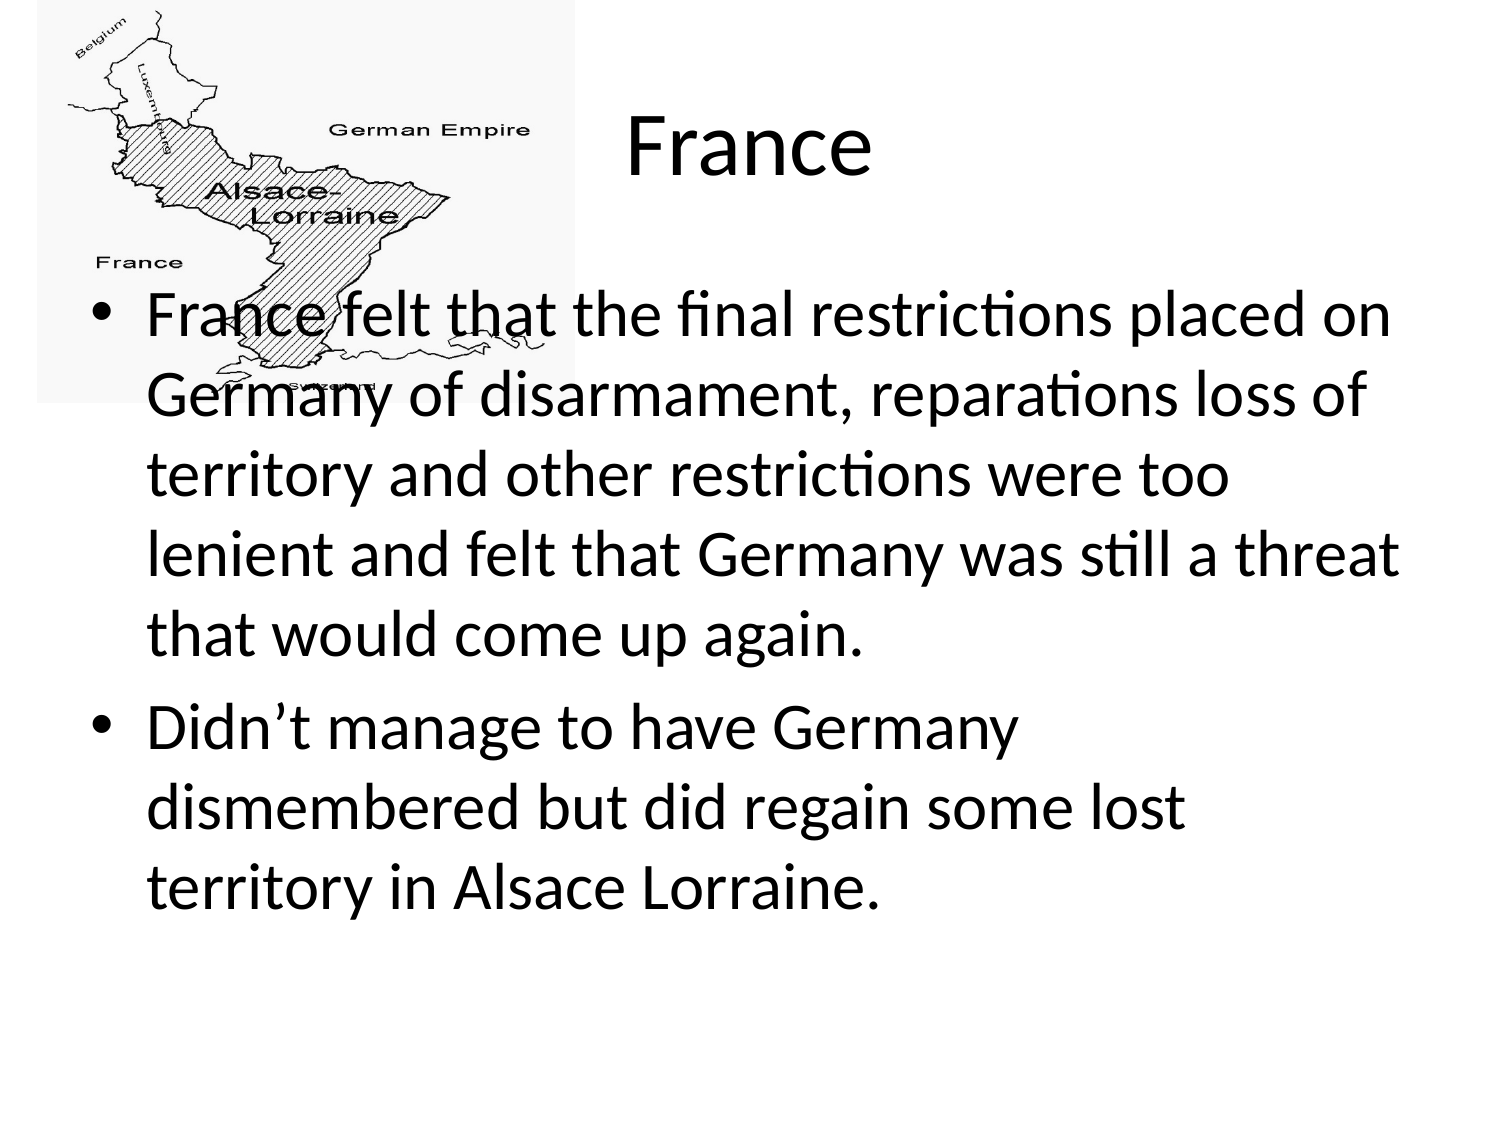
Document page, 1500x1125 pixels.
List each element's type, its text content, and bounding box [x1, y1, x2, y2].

list France felt that the final restrictions placed on Germany of disarmament, reparations loss of territory and other restrictions were too lenient and felt that Germany was still a threat that would come up again. Didn’t manage to have Germany dismembered but did regain some lost territory in Alsace Lorraine. [75, 262, 1425, 1005]
title France [579, 45, 1425, 233]
picture [37, 0, 576, 404]
